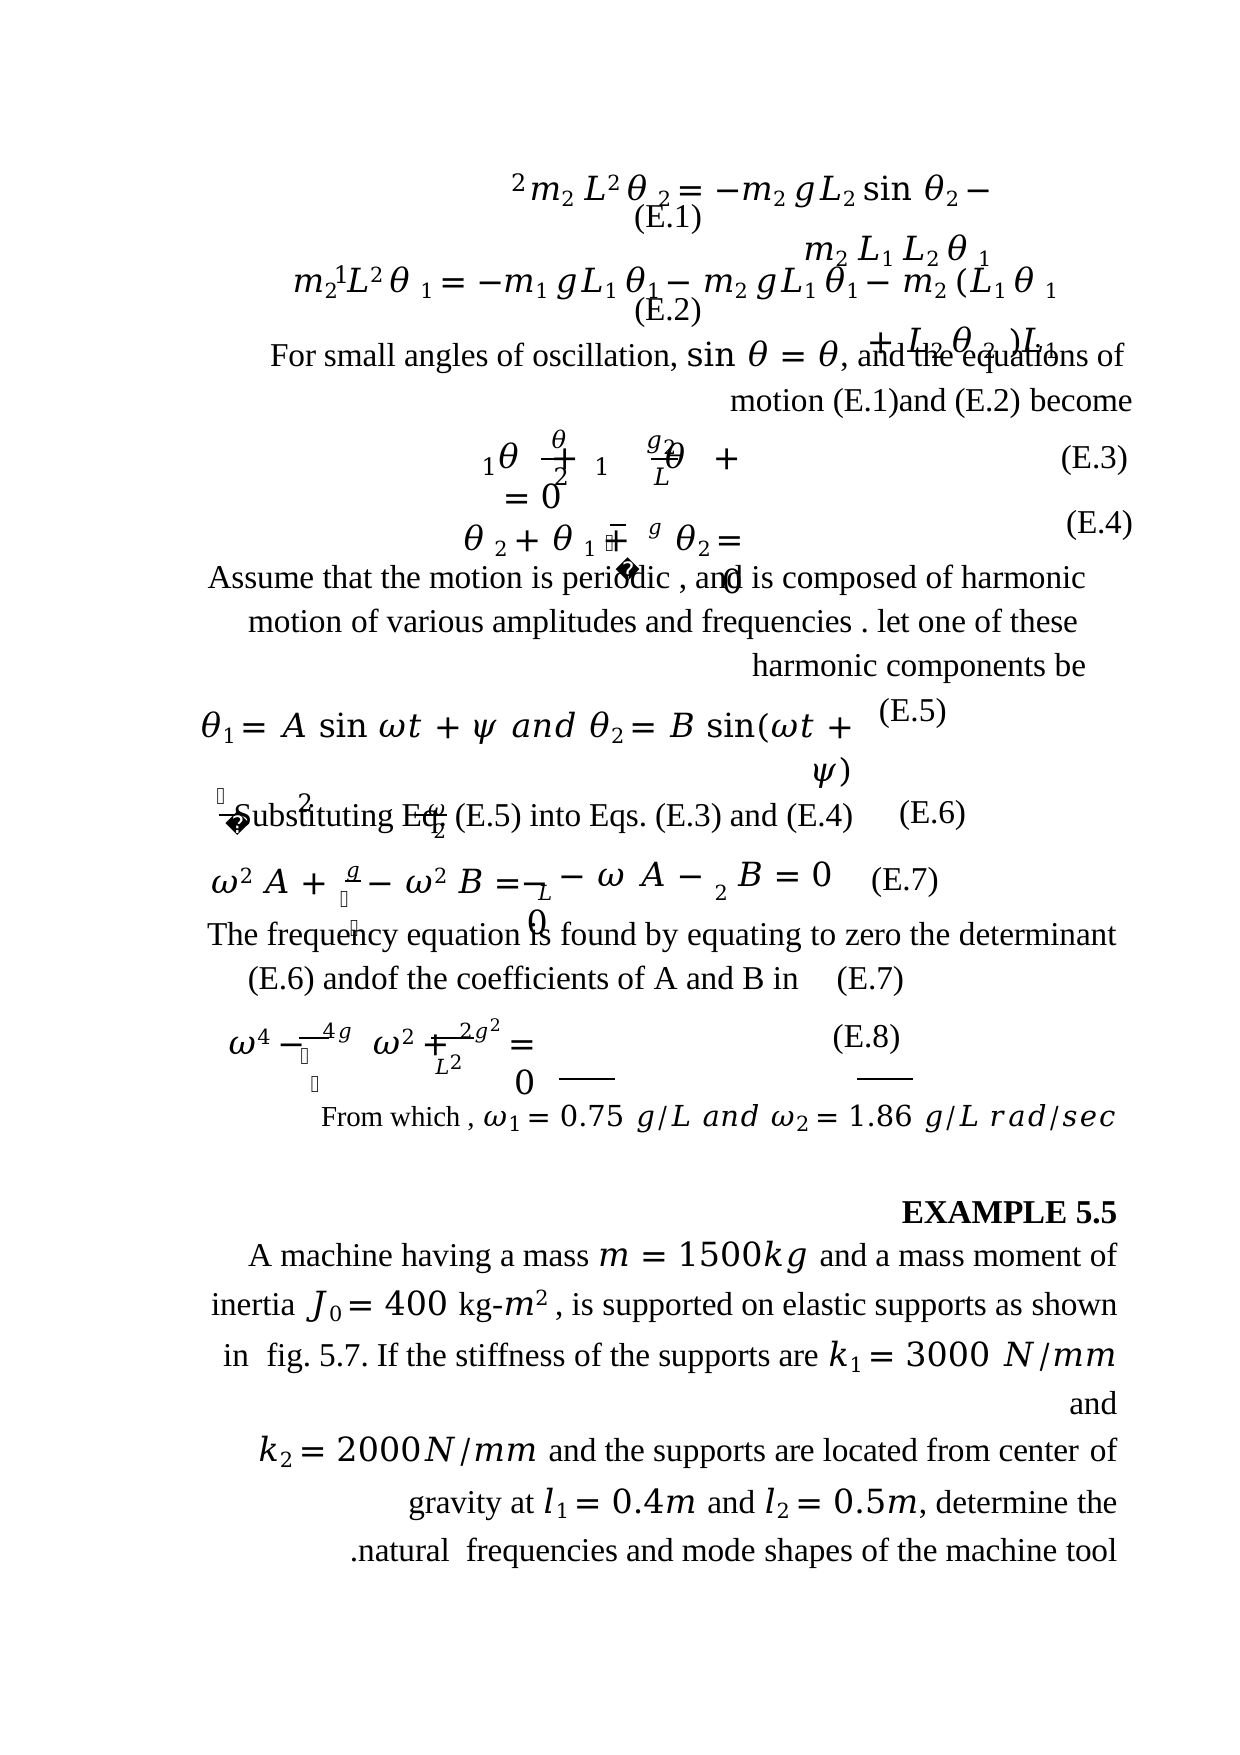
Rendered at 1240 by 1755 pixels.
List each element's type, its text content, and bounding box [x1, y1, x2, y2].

text_box (E.5) [876, 685, 949, 728]
text_box 𝜔4 − 4𝑔 𝜔2 + 2𝑔2 = 0 [196, 1011, 542, 1074]
text_box [660, 417, 665, 433]
text_box (E.6) (E.7) [868, 788, 969, 897]
text_box 𝜃 2 + 𝜃 1 + 𝑔 𝜃2 = 0 [442, 498, 750, 549]
text_box 𝑚2 𝐿2 𝜃 2 = −𝑚2 𝑔𝐿2 sin 𝜃2 − 𝑚2 𝐿1 𝐿2 𝜃 1 [445, 148, 998, 240]
text_box 𝜃 + 𝜃 + = 0 [451, 433, 742, 498]
text_box −𝜔2 𝐴 + 𝑔 − 𝜔2 𝐵 = 0 [196, 854, 554, 941]
text_box 𝜃1 = 𝐴 sin 𝜔𝑡 + 𝜓 𝑎𝑛𝑑 𝜃2 = 𝐵 sin(𝜔𝑡 + 𝜓) Substituting Eq. (E.5) into Eqs. (E.3) and (E.4) 𝐿 − 𝜔 𝐴 − 2 𝐵 = 0 [196, 680, 860, 905]
text_box Assume that the motion is periodic , and is composed of harmonic motion of various amplitudes and frequencies . let one of these harmonic components be [200, 549, 1089, 684]
text_box 𝑚2 𝐿2 𝜃 1 = −𝑚1 𝑔𝐿1 𝜃1 − 𝑚2 𝑔𝐿1 𝜃1 − 𝑚2 (𝐿1 𝜃 1 + 𝐿2 𝜃 2 )𝐿1 [269, 240, 1065, 280]
text_box From which , 𝜔1 = 0.75 𝑔/𝐿 𝑎𝑛𝑑 𝜔2 = 1.86 𝑔/𝐿 𝑟𝑎𝑑/𝑠𝑒𝑐 EXAMPLE 5.5 A machine having a mass 𝑚 = 1500𝑘𝑔 and a mass moment of inertia 𝐽0 = 400 kg-𝑚2 , is supported on elastic supports as shown in fig. 5.7. If the stiffness of the supports are 𝑘1 = 3000 𝑁/𝑚𝑚 and 𝑘2 = 2000𝑁/𝑚𝑚 and the supports are located from center of gravity at 𝑙1 = 0.4𝑚 and 𝑙2 = 0.5𝑚, determine the natural frequencies and mode shapes of the machine tool. [194, 1074, 1126, 1568]
text_box (E.7) (E.8) [830, 935, 907, 1054]
text_box (E.2) For small angles of oscillation, sin 𝜃 = 𝜃, and the equations of motion (E.1)and (E.2) become [200, 280, 1135, 418]
text_box (E.1) [631, 192, 704, 235]
text_box (E.3) (E.4) [1058, 433, 1135, 541]
text_box The frequency equation is found by equating to zero the determinant [200, 909, 1119, 952]
text_box 𝑔 𝜃 [539, 422, 660, 433]
text_box of the coefficients of A and B in (E.6) and [200, 953, 802, 996]
